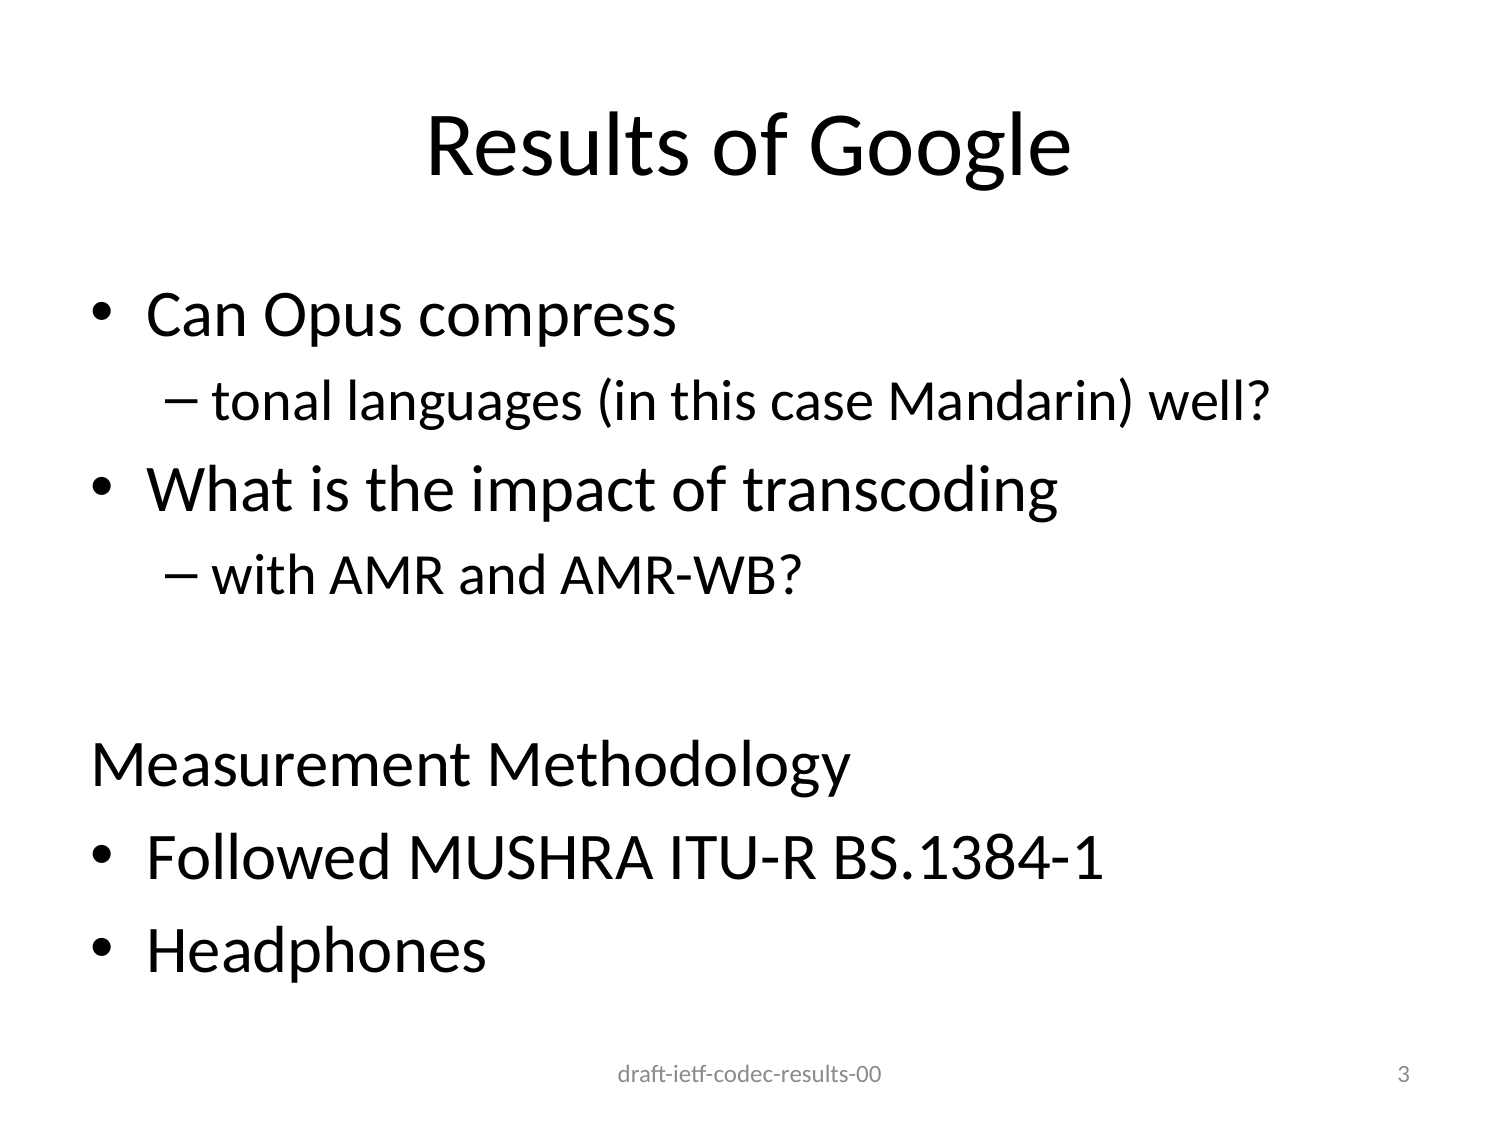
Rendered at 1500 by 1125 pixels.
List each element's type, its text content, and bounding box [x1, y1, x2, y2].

slide_number 3 [1074, 1042, 1425, 1103]
title Results of Google [75, 45, 1425, 233]
footer draft-ietf-codec-results-00 [512, 1042, 988, 1103]
list Can Opus compress tonal languages (in this case Mandarin) well? What is the impact of transcoding with AMR and AMR-WB? Measurement Methodology Followed MUSHRA ITU-R BS.1384-1 Headphones [75, 262, 1425, 1005]
